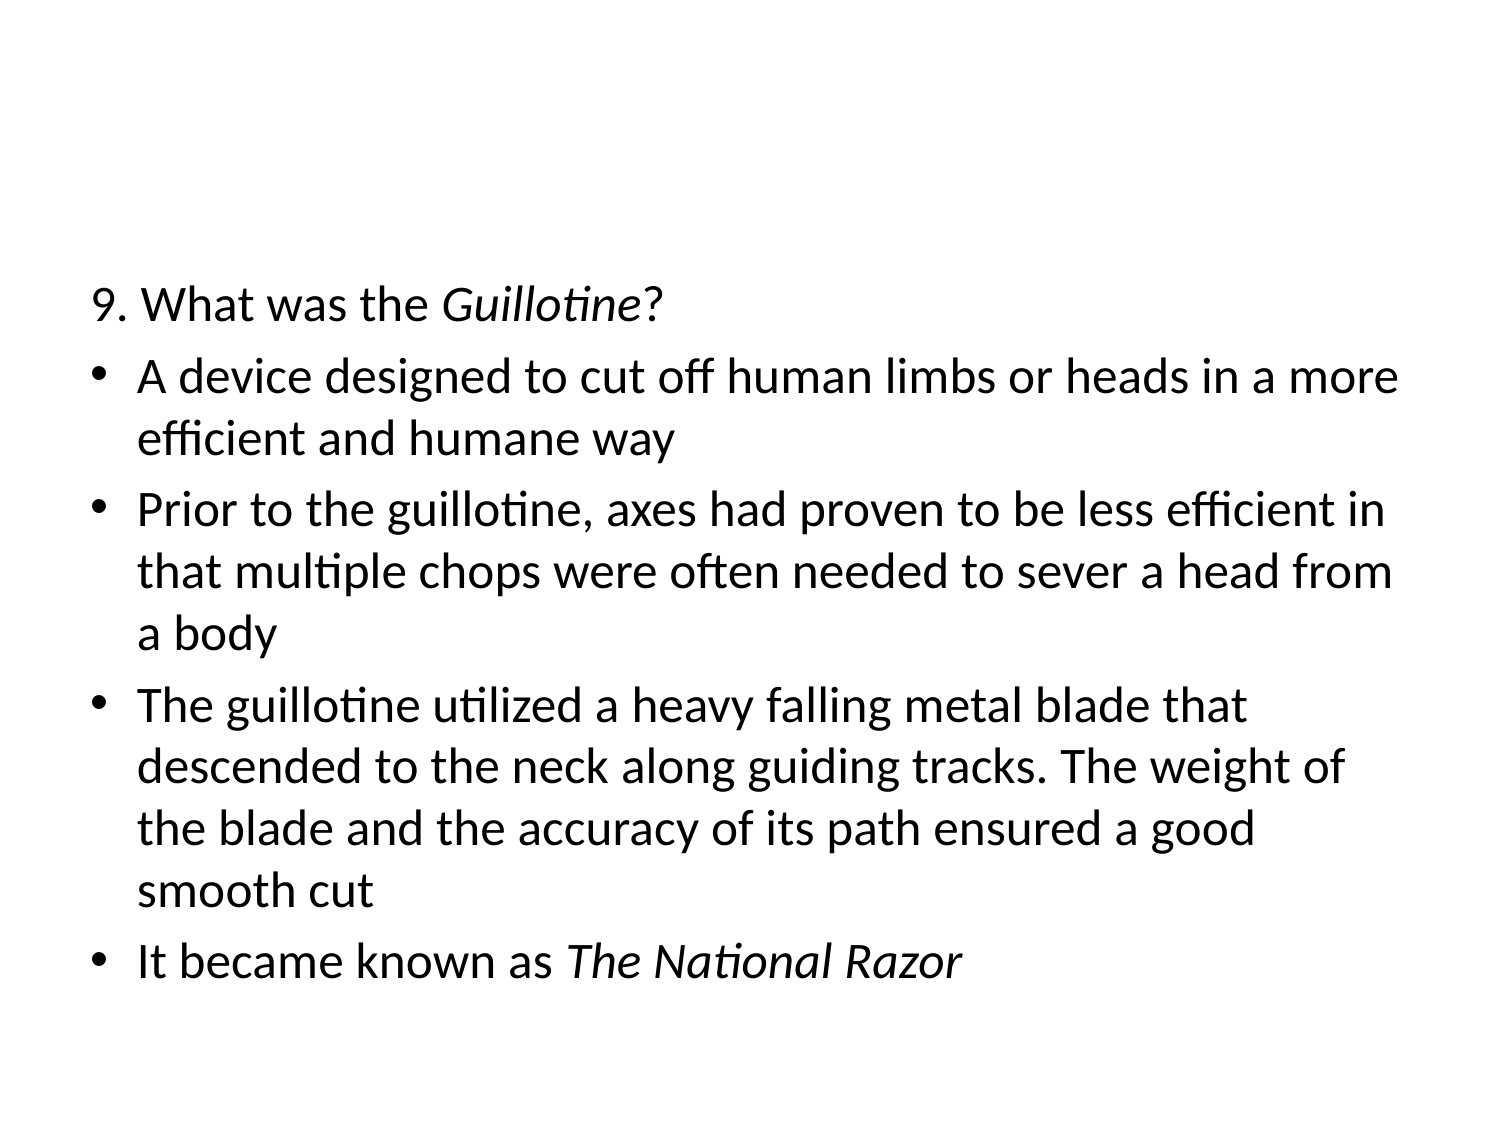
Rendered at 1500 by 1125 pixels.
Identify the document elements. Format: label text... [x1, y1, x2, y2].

list 9. What was the Guillotine? A device designed to cut off human limbs or heads in a more efficient and humane way Prior to the guillotine, axes had proven to be less efficient in that multiple chops were often needed to sever a head from a body The guillotine utilized a heavy falling metal blade that descended to the neck along guiding tracks. The weight of the blade and the accuracy of its path ensured a good smooth cut It became known as The National Razor [75, 262, 1425, 1005]
